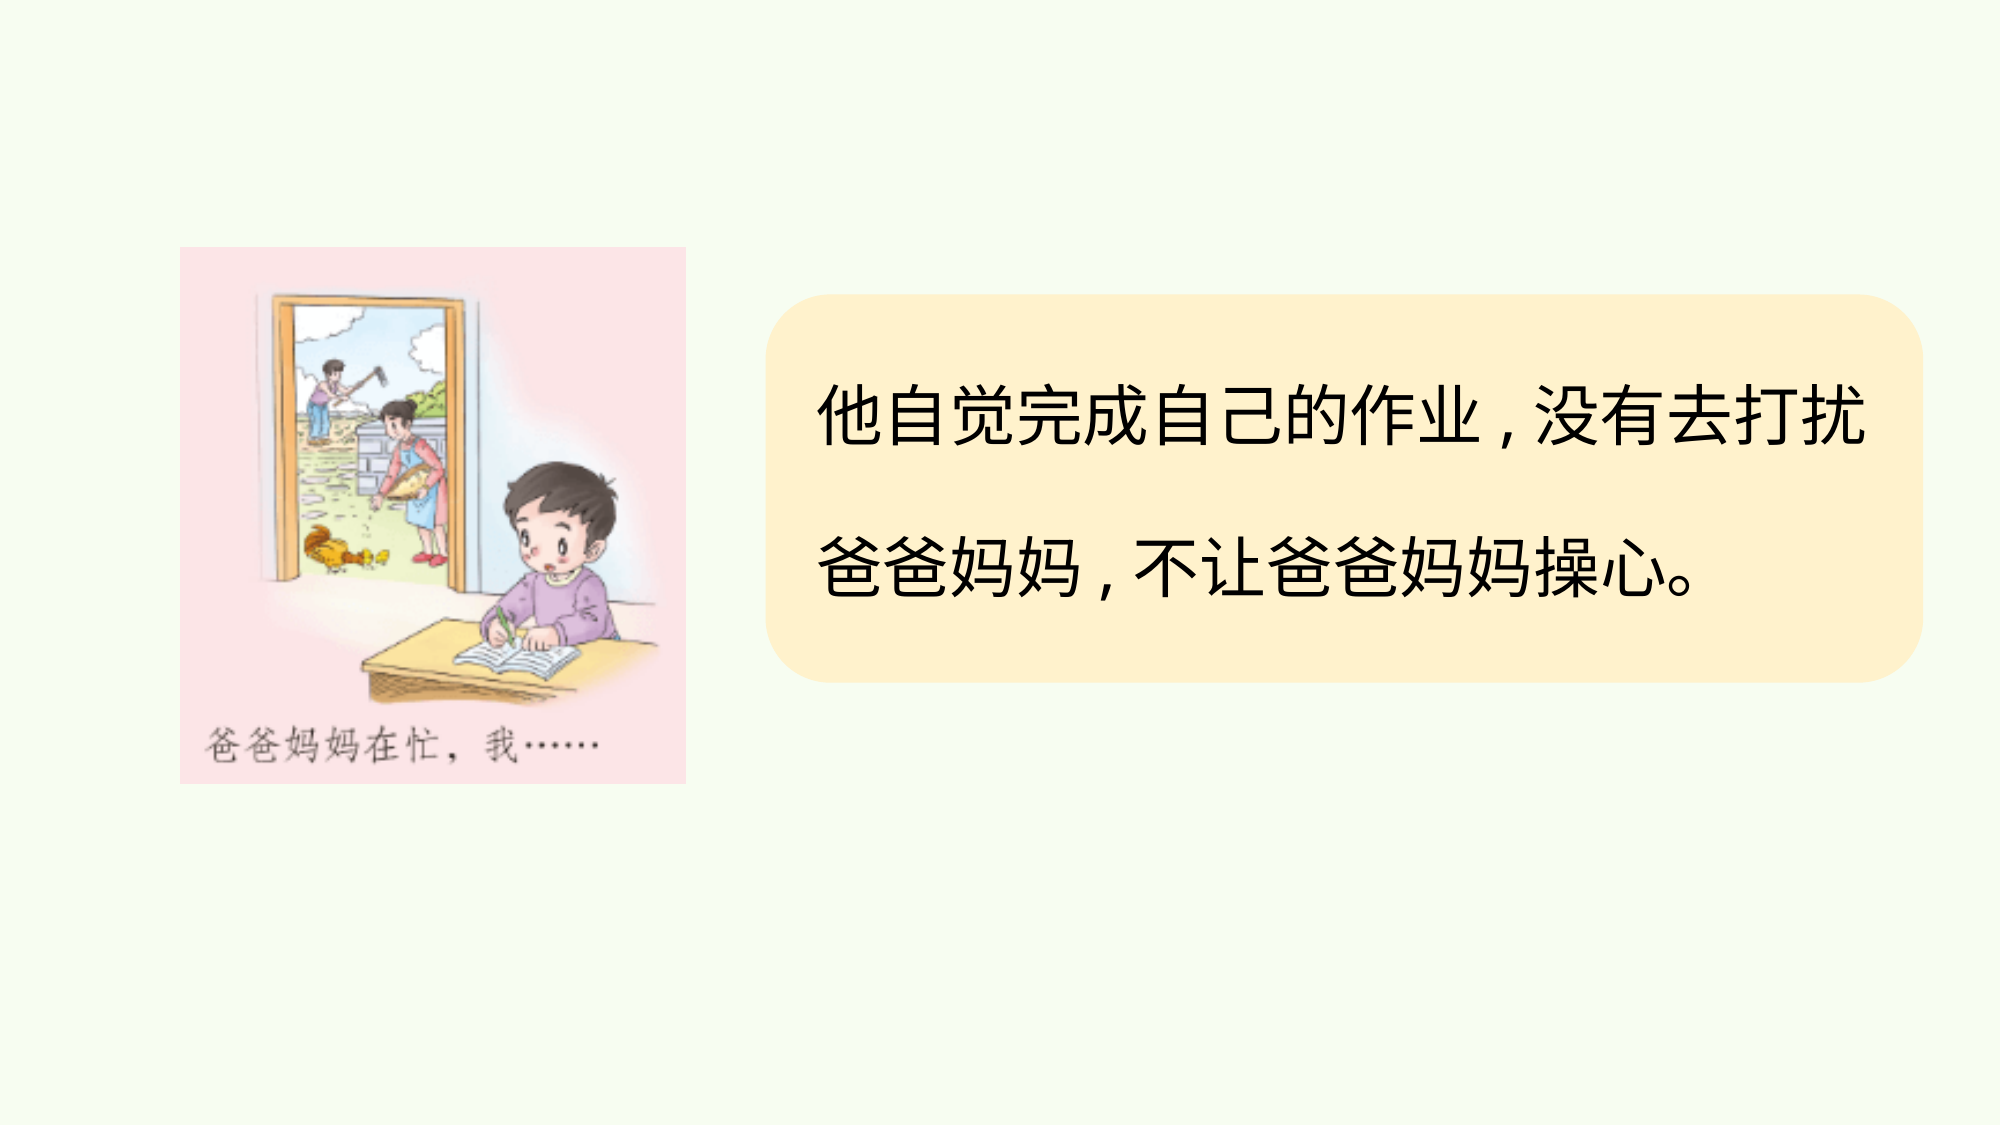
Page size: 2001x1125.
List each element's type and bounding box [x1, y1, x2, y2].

picture [179, 247, 686, 784]
text_box [765, 294, 1924, 683]
